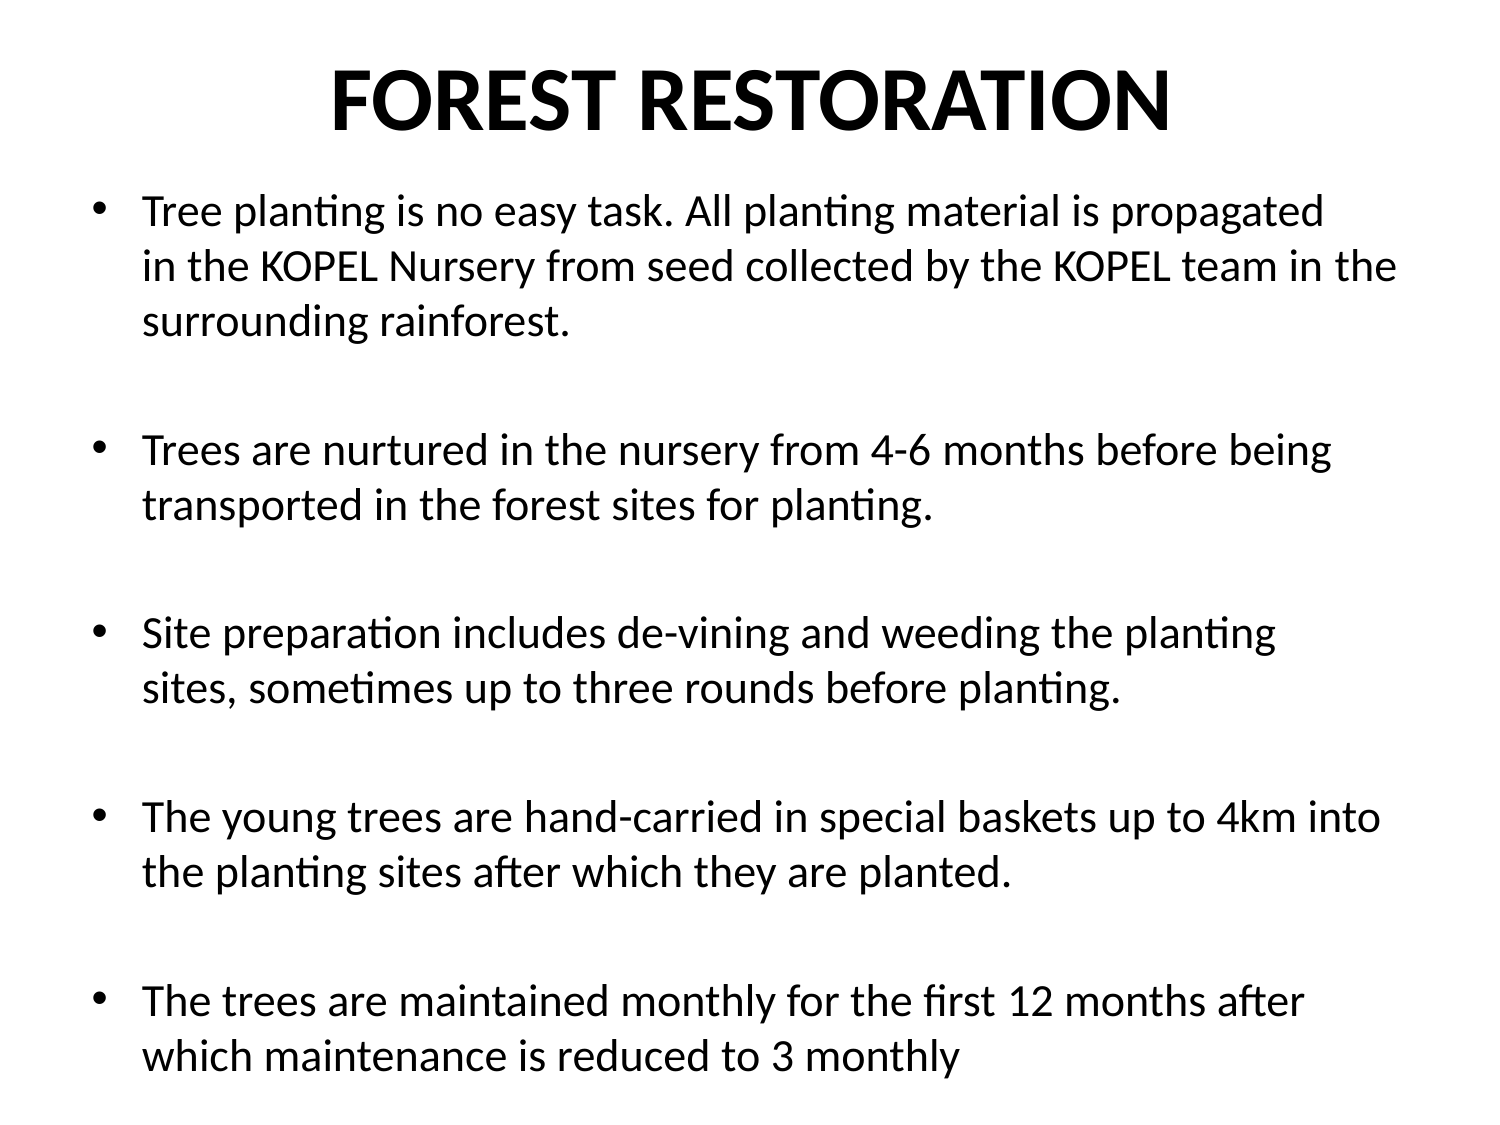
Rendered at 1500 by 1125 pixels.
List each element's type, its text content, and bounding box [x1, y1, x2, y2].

title FOREST RESTORATION [76, 0, 1427, 172]
list Tree planting is no easy task. All planting material is propagated in the KOPEL Nursery from seed collected by the KOPEL team in the surrounding rainforest. Trees are nurtured in the nursery from 4-6 months before being transported in the forest sites for planting. Site preparation includes de-vining and weeding the planting sites, sometimes up to three rounds before planting. The young trees are hand-carried in special baskets up to 4km into the planting sites after which they are planted. The trees are maintained monthly for the first 12 months after which maintenance is reduced to 3 monthly [76, 172, 1437, 1090]
